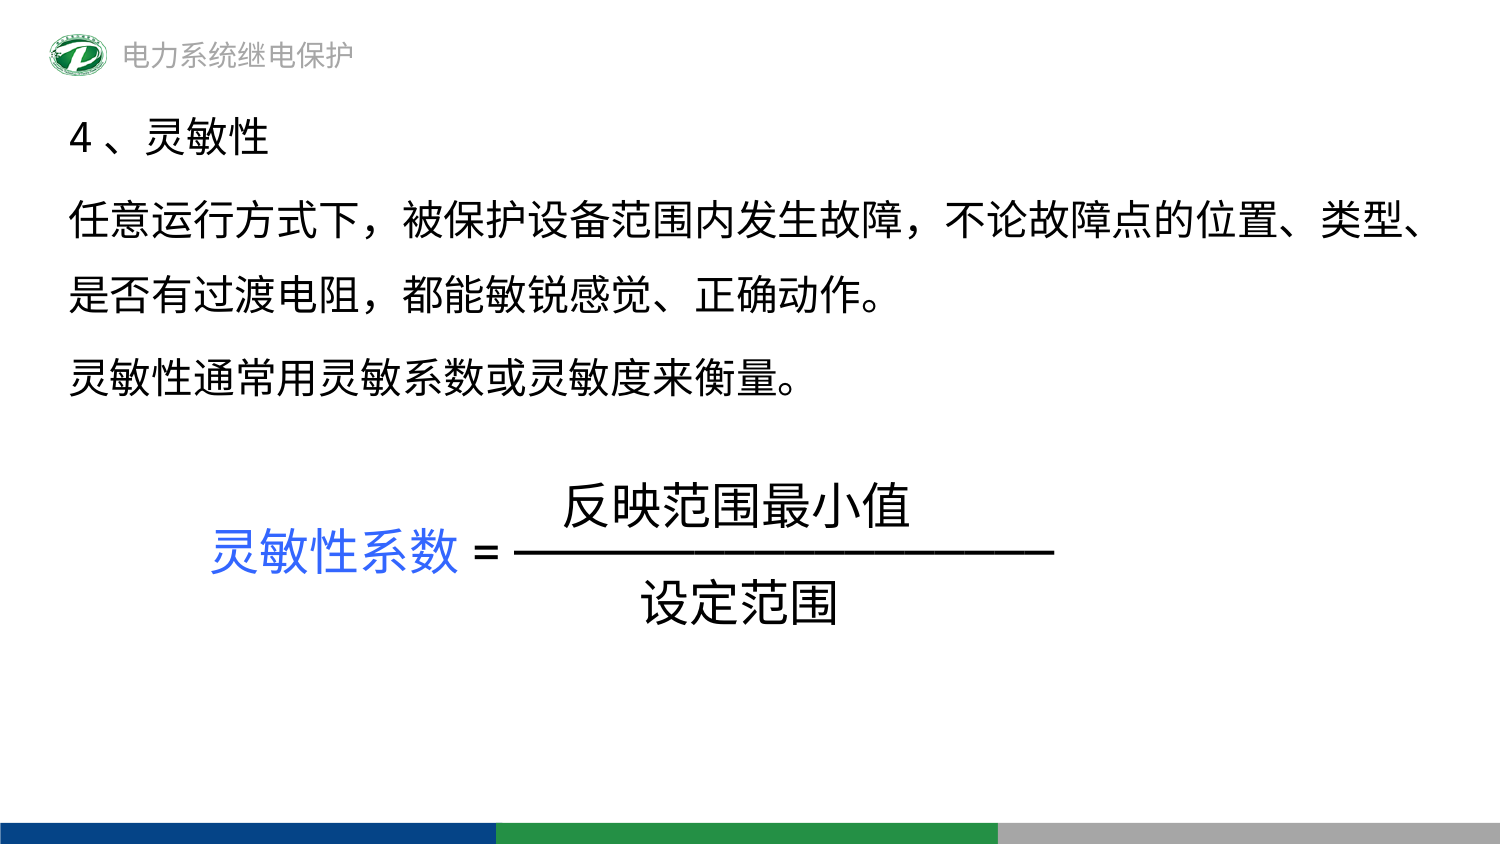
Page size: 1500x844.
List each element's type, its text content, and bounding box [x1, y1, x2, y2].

text_box 电力系统继电保护 [122, 29, 370, 80]
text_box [194, 445, 1086, 629]
picture [41, 19, 118, 91]
text_box [494, 821, 996, 844]
list 4、灵敏性 任意运行方式下，被保护设备范围内发生故障，不论故障点的位置、类型、是否有过渡电阻，都能敏锐感觉、正确动作。 灵敏性通常用灵敏系数或灵敏度来衡量。 [53, 102, 1447, 788]
text_box [0, 821, 494, 844]
text_box [996, 821, 1500, 844]
